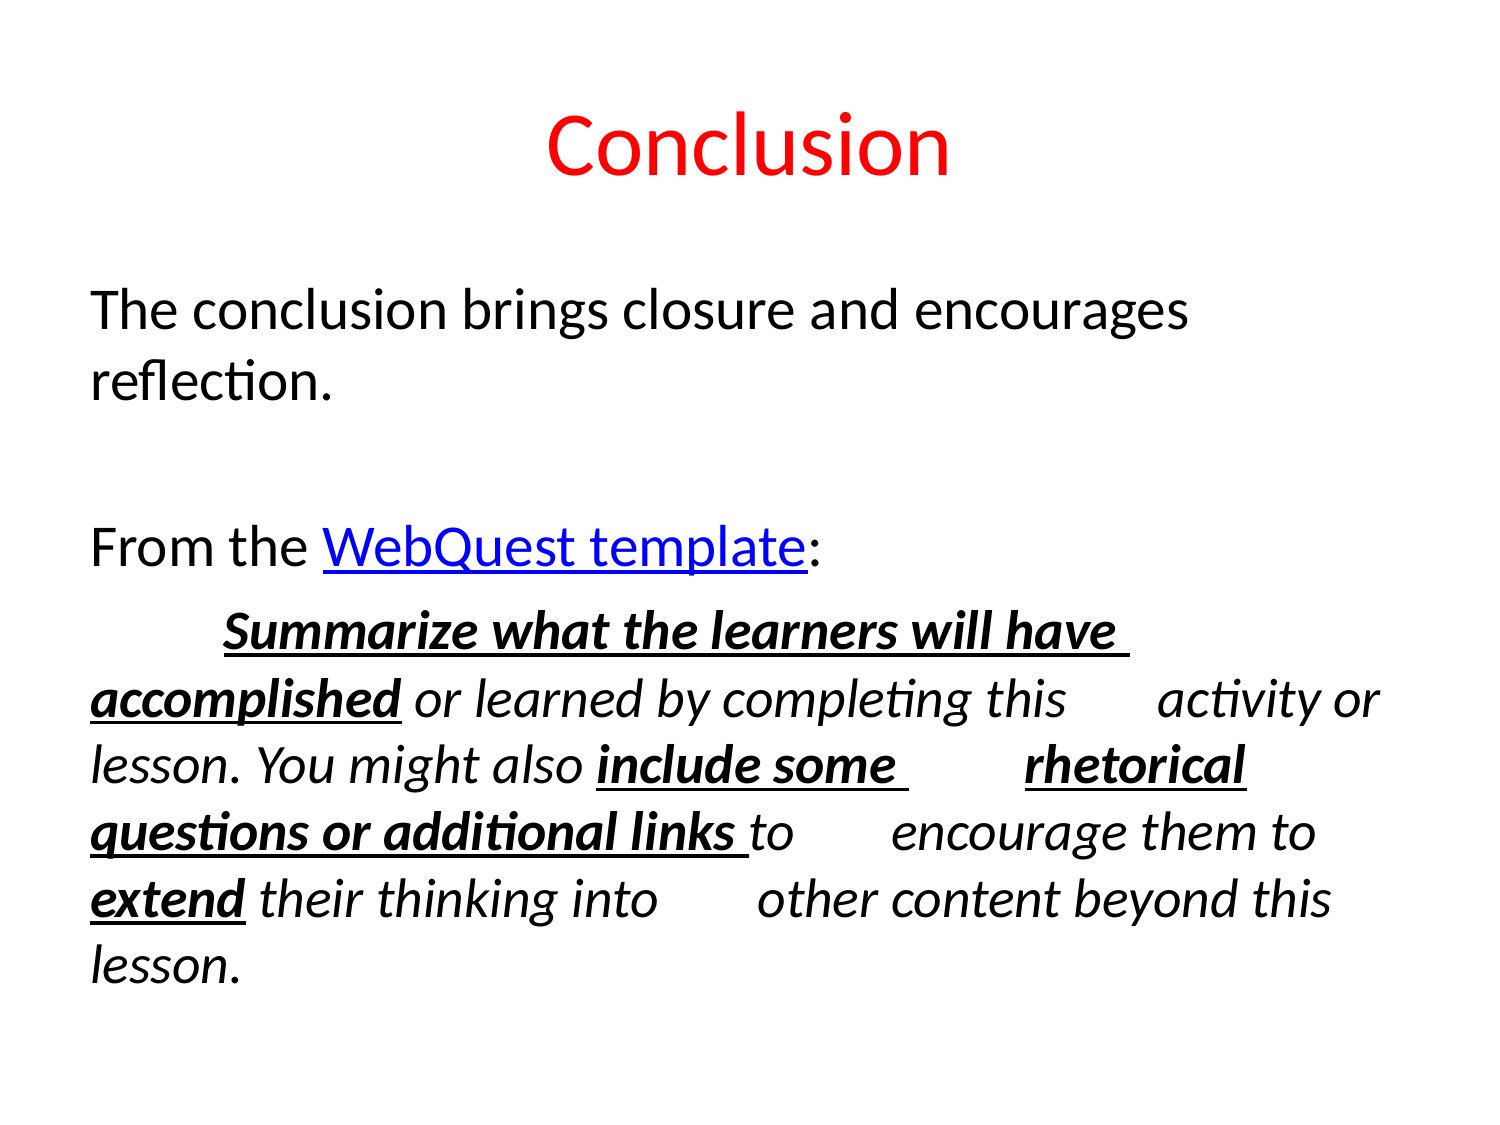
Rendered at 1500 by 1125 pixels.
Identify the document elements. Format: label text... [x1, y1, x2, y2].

title Conclusion [75, 45, 1425, 233]
list The conclusion brings closure and encourages reflection. From the WebQuest template: Summarize what the learners will have accomplished or learned by completing this activity or lesson. You might also include some rhetorical questions or additional links to encourage them to extend their thinking into other content beyond this lesson. [75, 262, 1425, 1005]
